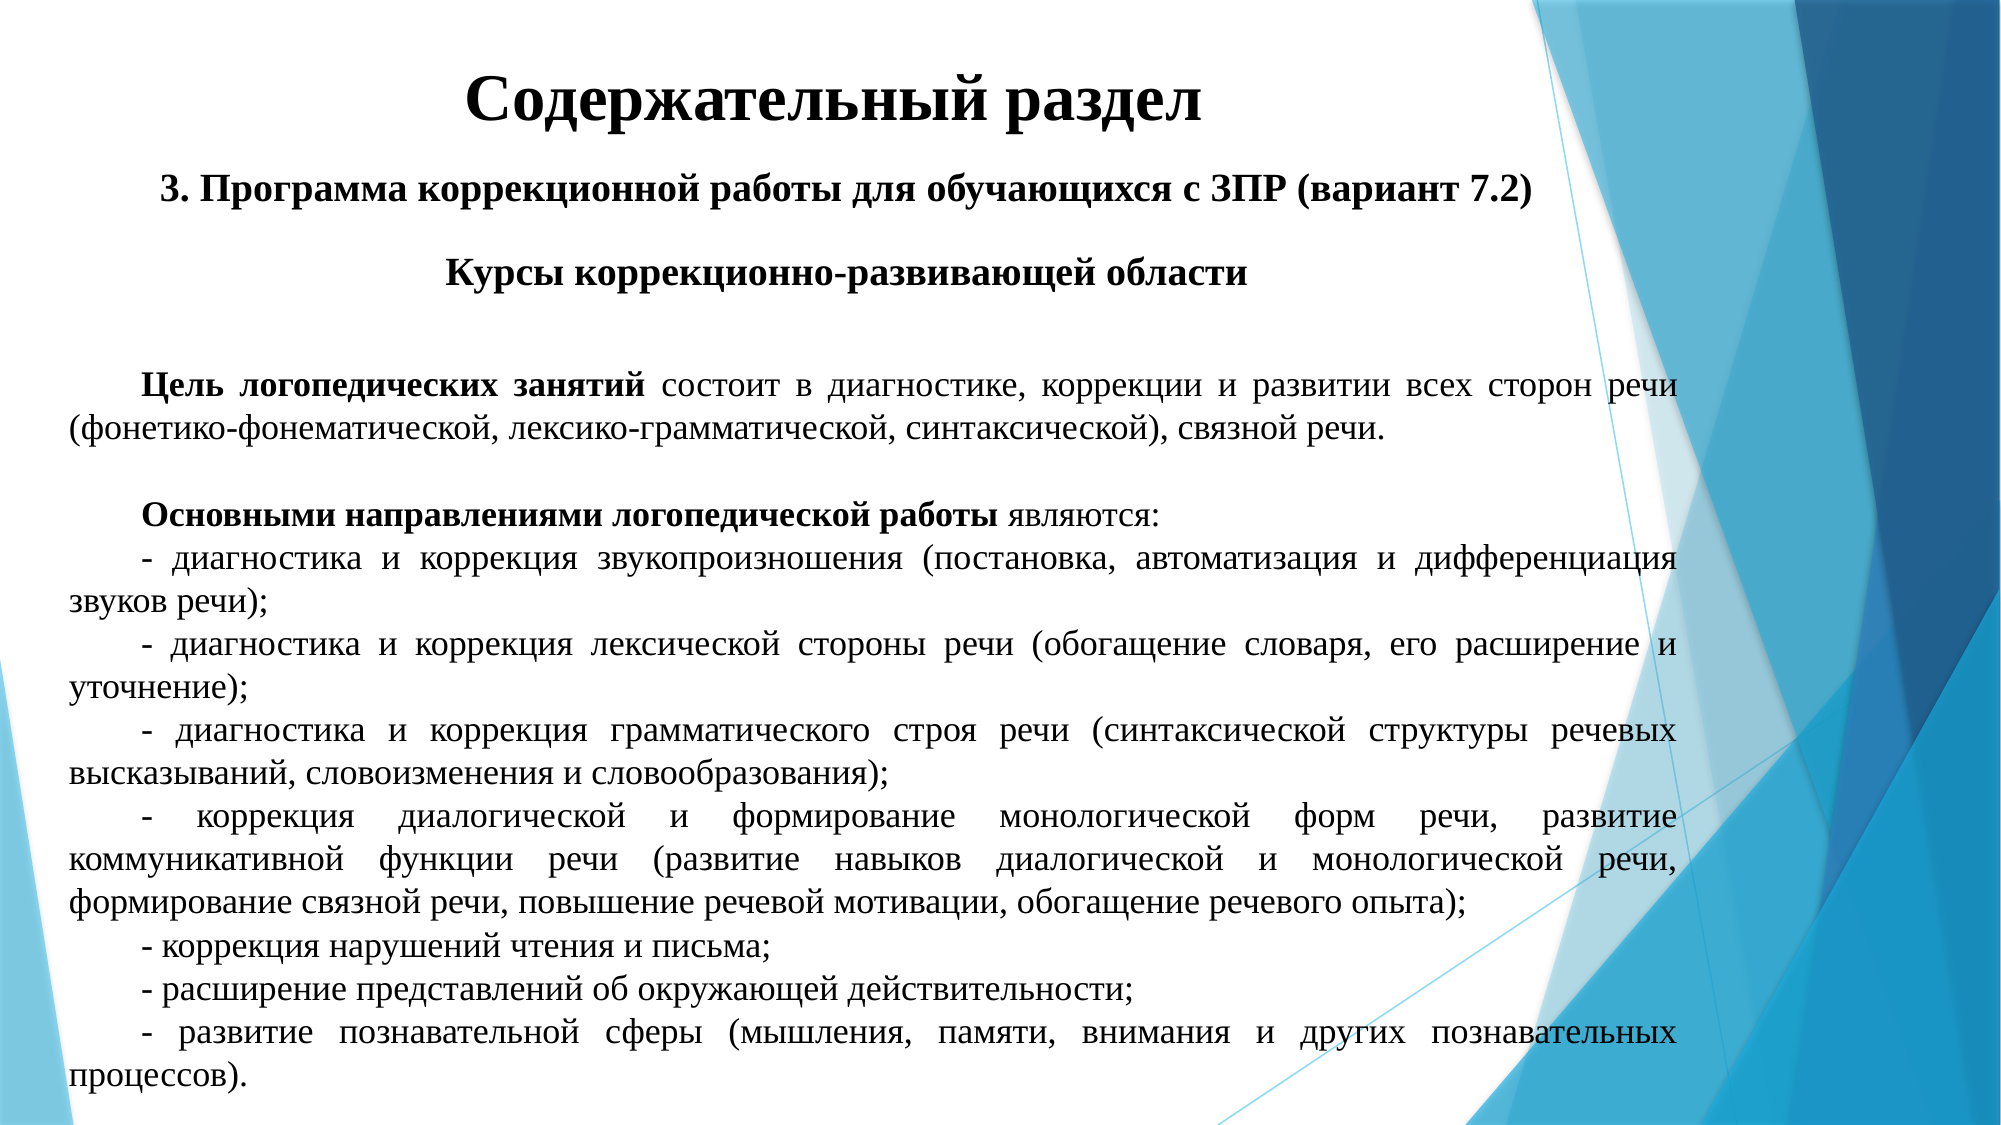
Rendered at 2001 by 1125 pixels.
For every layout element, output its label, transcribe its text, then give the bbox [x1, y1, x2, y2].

title Содержательный раздел [128, 45, 1540, 154]
list 3. Программа коррекционной работы для обучающихся с ЗПР (вариант 7.2) Курсы коррекционно-развивающей области Цель логопедических занятий состоит в диагностике, коррекции и развитии всех сторон речи (фонетико-фонематической, лексико-грамматической, синтаксической), связной речи. Основными направлениями логопедической работы являются: - диагностика и коррекция звукопроизношения (постановка, автоматизация и дифференциация звуков речи); - диагностика и коррекция лексической стороны речи (обогащение словаря, его расширение и уточнение); - диагностика и коррекция грамматического строя речи (синтаксической структуры речевых высказываний, словоизменения и словообразования); - коррекция диалогической и формирование монологической форм речи, развитие коммуникативной функции речи (развитие навыков диалогической и монологической речи, формирование связной речи, повышение речевой мотивации, обогащение речевого опыта); - коррекция нарушений чтения и письма; - расширение представлений об окружающей действительности; - развитие познавательной сферы (мышления, памяти, внимания и других познавательных процессов). [0, 154, 1695, 1110]
